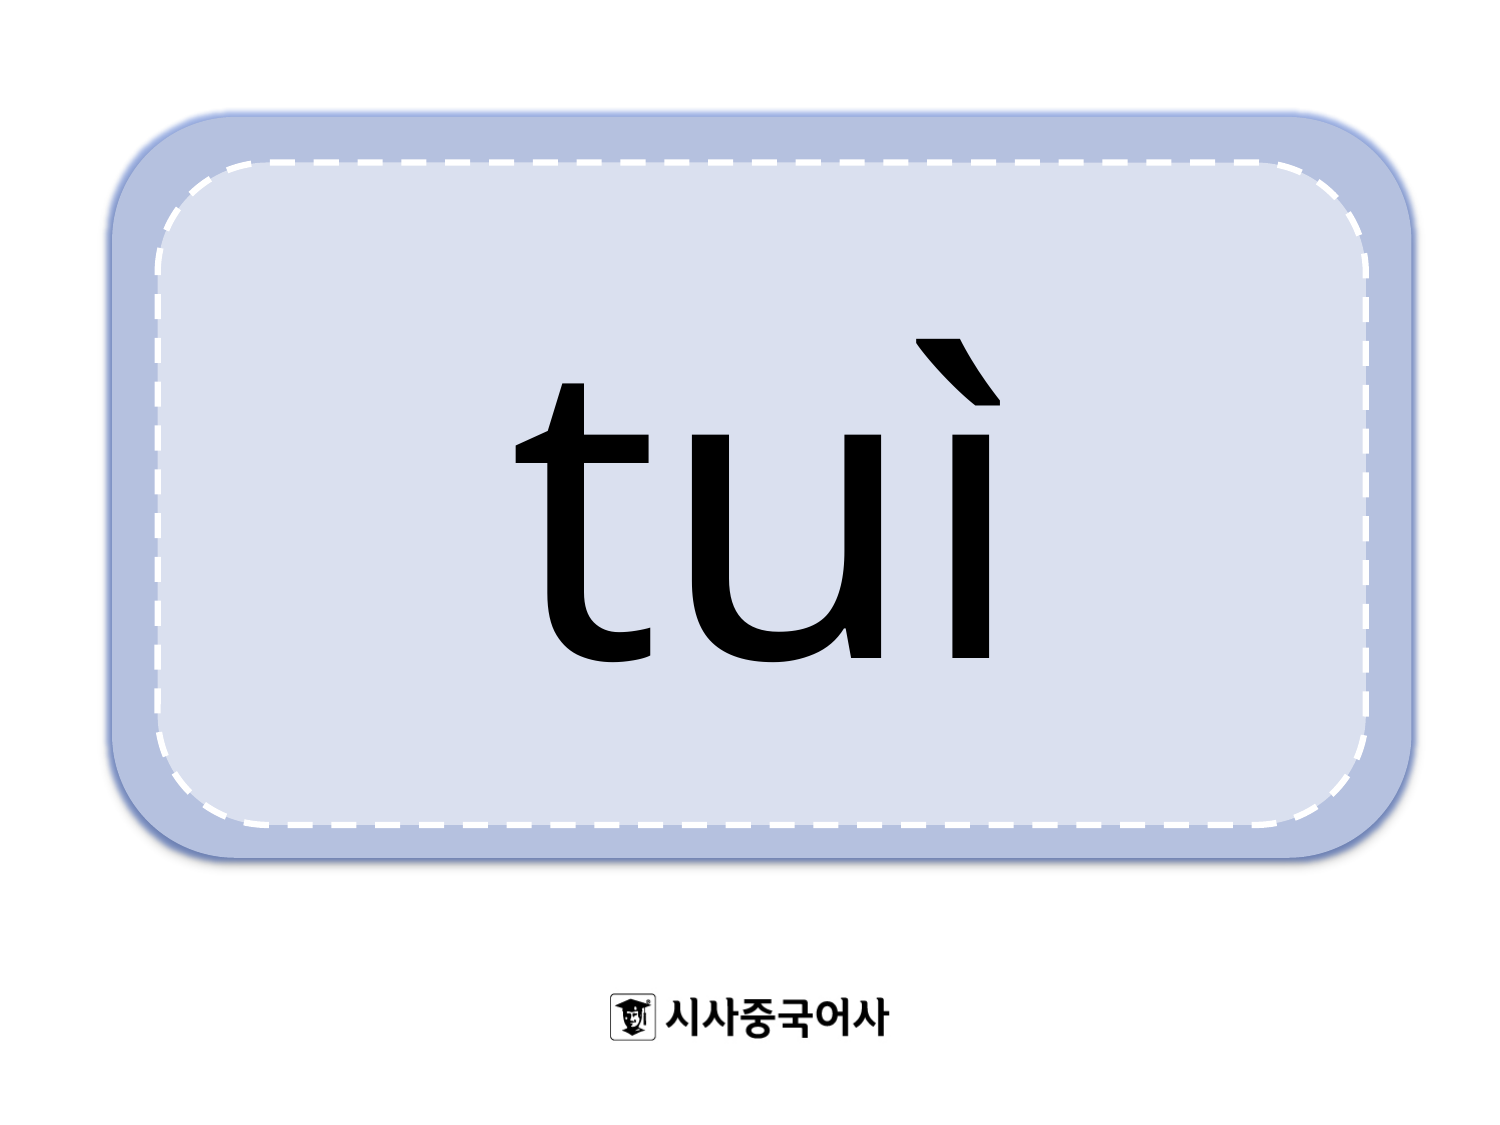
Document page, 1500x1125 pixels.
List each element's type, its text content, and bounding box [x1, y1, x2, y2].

picture [602, 987, 898, 1047]
text_box tuì [162, 160, 1371, 824]
